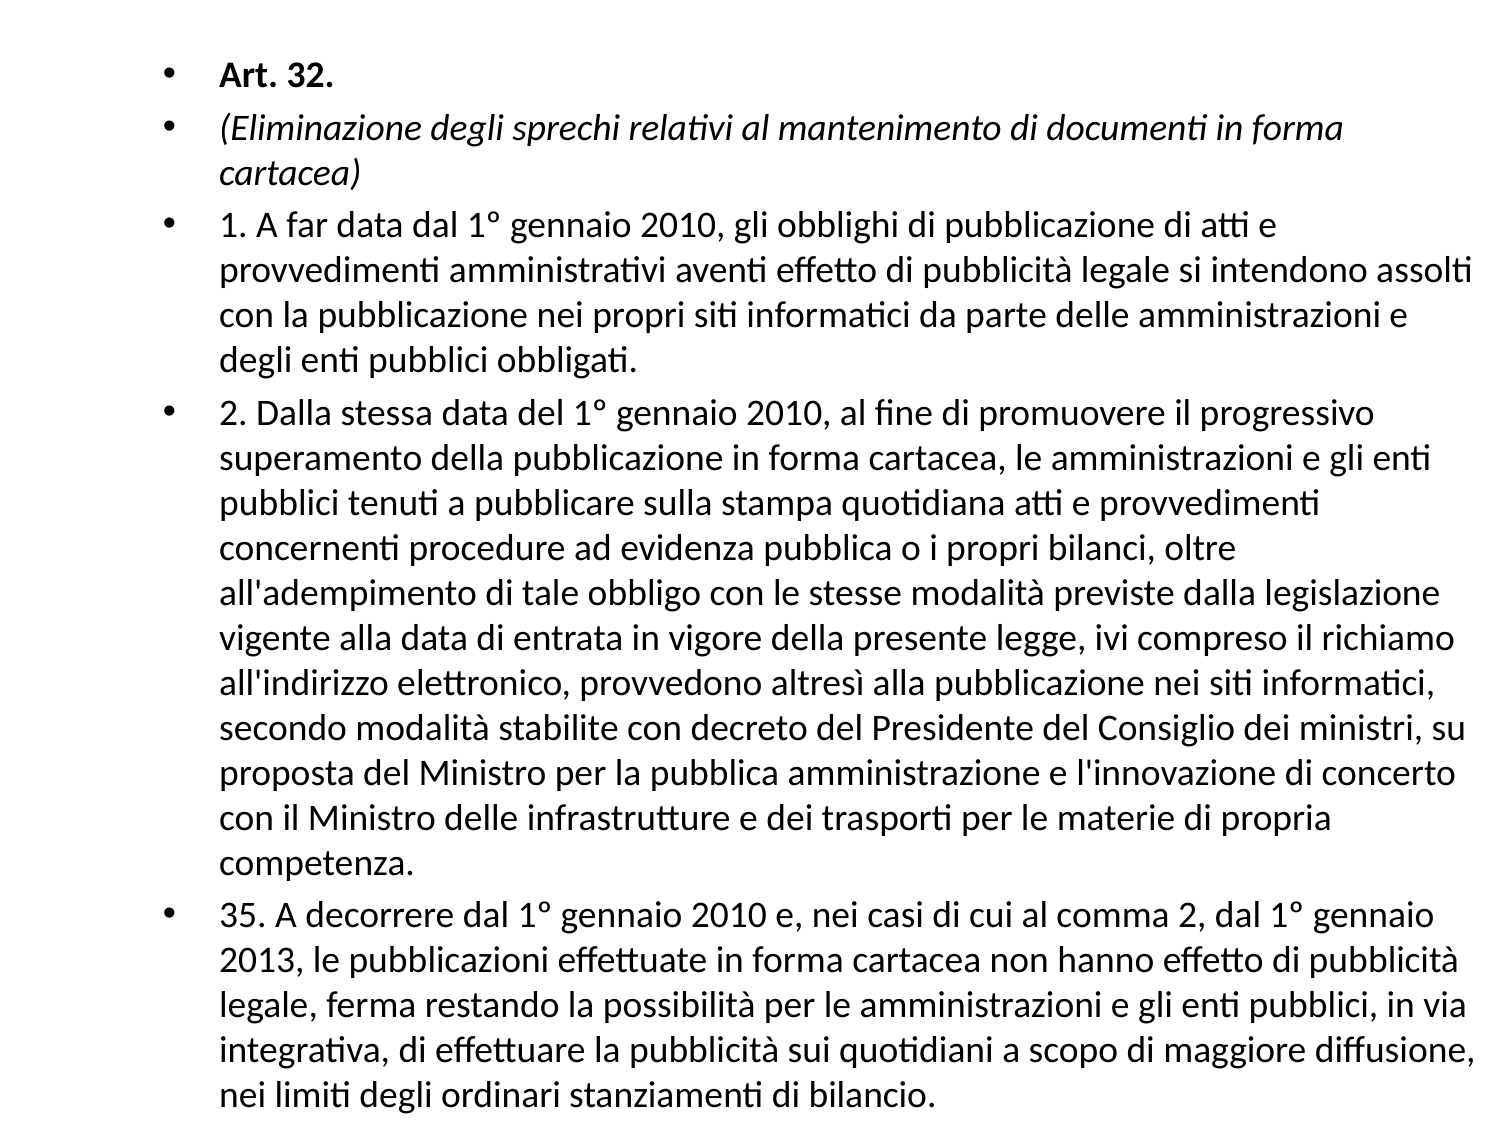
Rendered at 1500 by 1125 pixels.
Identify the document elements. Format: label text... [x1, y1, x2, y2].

list Art. 32. (Eliminazione degli sprechi relativi al mantenimento di documenti in forma cartacea) 1. A far data dal 1º gennaio 2010, gli obblighi di pubblicazione di atti e provvedimenti amministrativi aventi effetto di pubblicità legale si intendono assolti con la pubblicazione nei propri siti informatici da parte delle amministrazioni e degli enti pubblici obbligati. 2. Dalla stessa data del 1º gennaio 2010, al fine di promuovere il progressivo superamento della pubblicazione in forma cartacea, le amministrazioni e gli enti pubblici tenuti a pubblicare sulla stampa quotidiana atti e provvedimenti concernenti procedure ad evidenza pubblica o i propri bilanci, oltre all'adempimento di tale obbligo con le stesse modalità previste dalla legislazione vigente alla data di entrata in vigore della presente legge, ivi compreso il richiamo all'indirizzo elettronico, provvedono altresì alla pubblicazione nei siti informatici, secondo modalità stabilite con decreto del Presidente del Consiglio dei ministri, su proposta del Ministro per la pubblica amministrazione e l'innovazione di concerto con il Ministro delle infrastrutture e dei trasporti per le materie di propria competenza. 35. A decorrere dal 1º gennaio 2010 e, nei casi di cui al comma 2, dal 1º gennaio 2013, le pubblicazioni effettuate in forma cartacea non hanno effetto di pubblicità legale, ferma restando la possibilità per le amministrazioni e gli enti pubblici, in via integrativa, di effettuare la pubblicità sui quotidiani a scopo di maggiore diffusione, nei limiti degli ordinari stanziamenti di bilancio. [147, 42, 1499, 1125]
